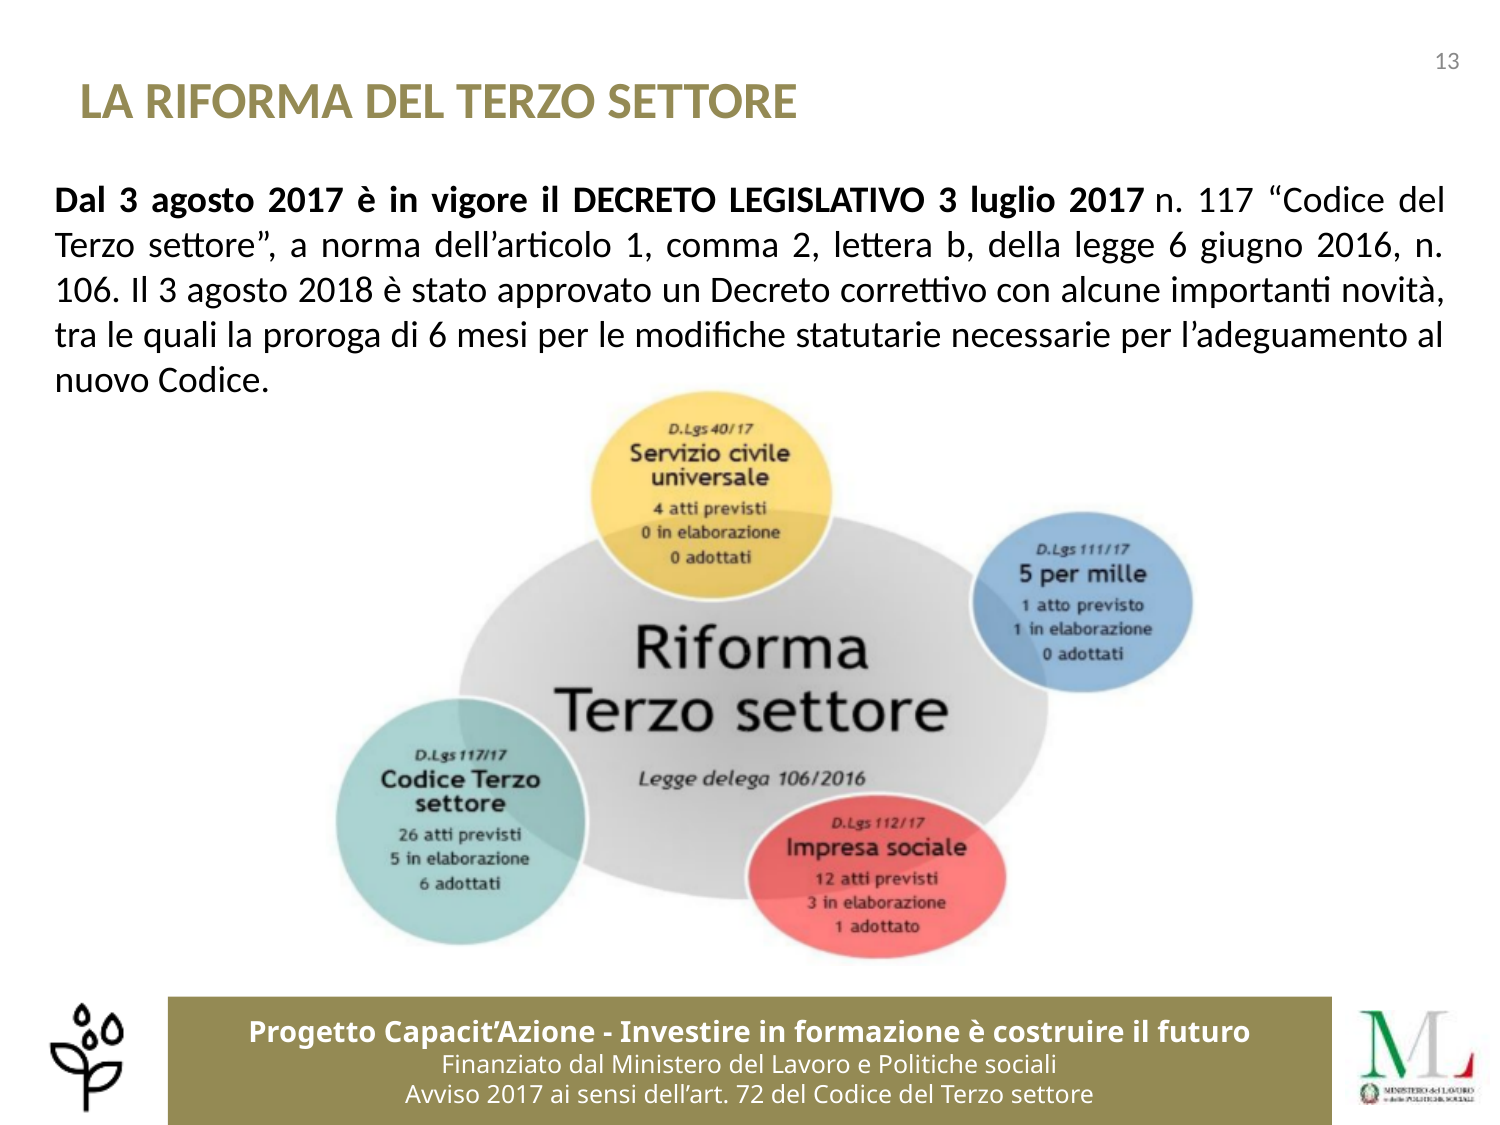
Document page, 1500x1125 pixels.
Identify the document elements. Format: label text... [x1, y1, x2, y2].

text_box LA RIFORMA DEL TERZO SETTORE [65, 59, 814, 137]
picture [325, 364, 1204, 967]
text_box Progetto Capacit’Azione - Investire in formazione è costruire il futuro Finanziato dal Ministero del Lavoro e Politiche sociali Avviso 2017 ai sensi dell’art. 72 del Codice del Terzo settore [166, 994, 1334, 1125]
picture [1345, 1009, 1491, 1106]
text_box Dal 3 agosto 2017 è in vigore il DECRETO LEGISLATIVO 3 luglio 2017 n. 117 “Codice del Terzo settore”, a norma dell’articolo 1, comma 2, lettera b, della legge 6 giugno 2016, n. 106. Il 3 agosto 2018 è stato approvato un Decreto correttivo con alcune importanti novità, tra le quali la proroga di 6 mesi per le modifiche statutarie necessarie per l’adeguamento al nuovo Codice. [39, 167, 1461, 408]
picture [47, 1002, 129, 1113]
slide_number 13 [1124, 29, 1475, 90]
